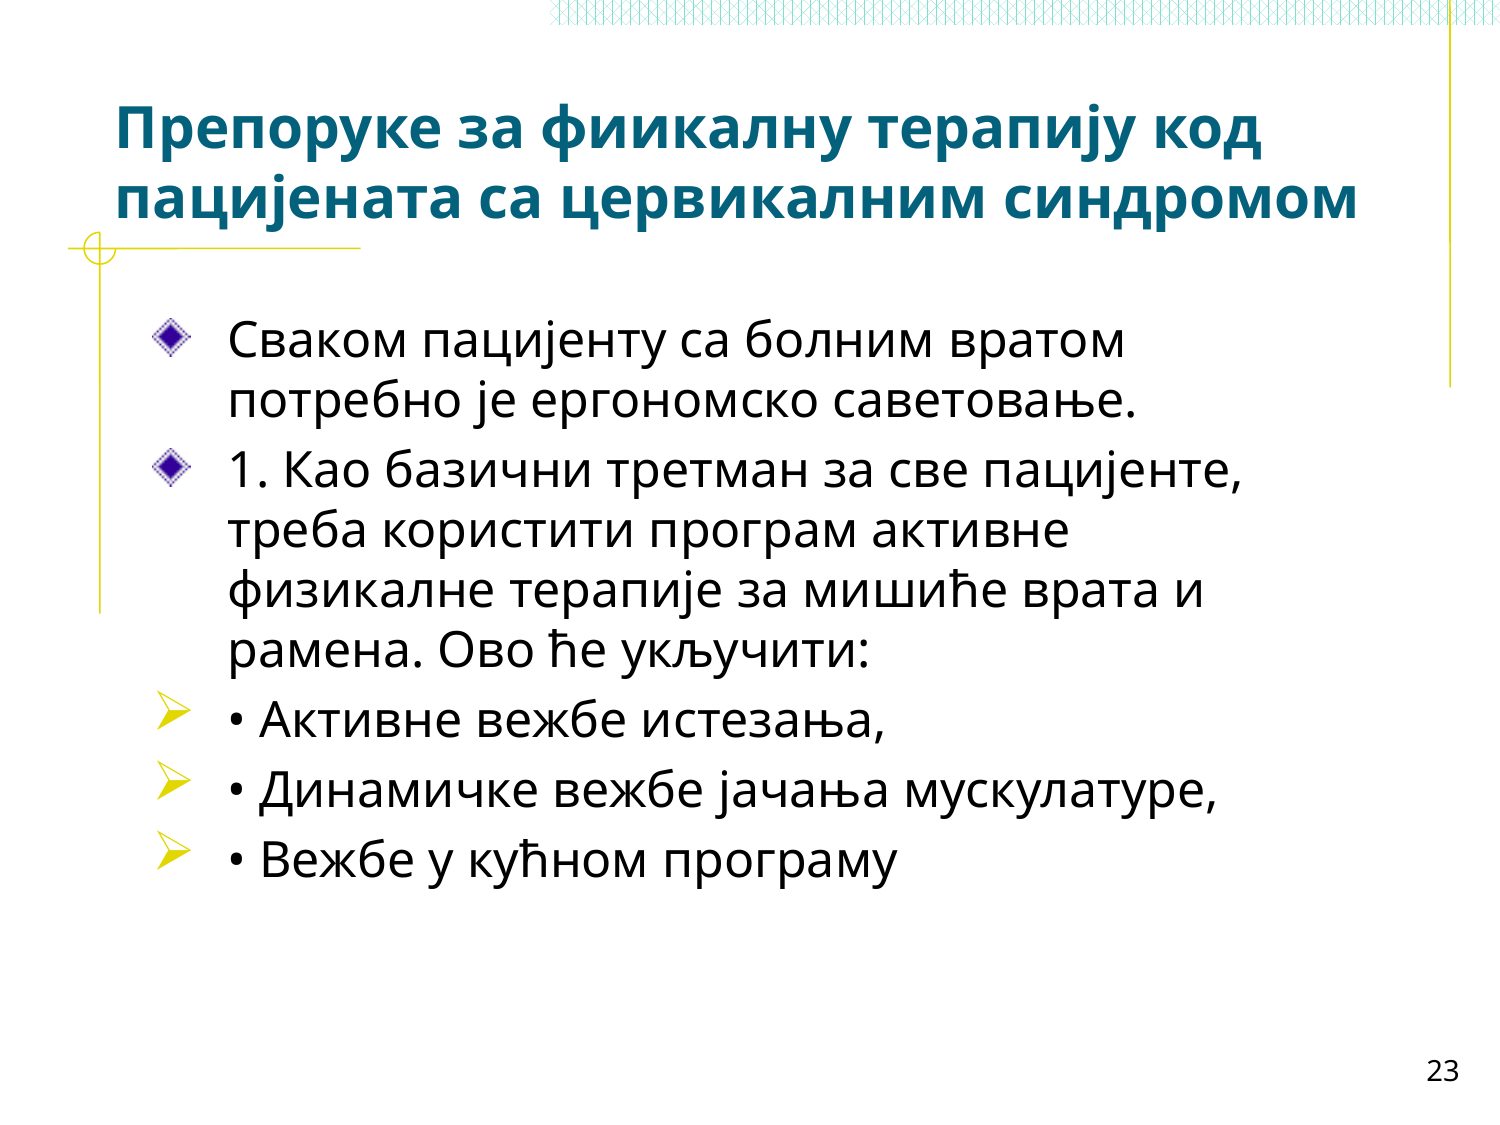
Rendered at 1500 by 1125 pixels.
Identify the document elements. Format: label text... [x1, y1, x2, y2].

picture [152, 448, 191, 487]
picture [152, 318, 191, 357]
list Сваком пацијенту са болним вратом потребно је ергономско саветовање. 1. Као базични третман за све пацијенте, треба користити програм активне физикалне терапије за мишиће врата и рамена. Ово ће укључити: • Активне вежбе истезања, • Динамичке вежбе јачања мускулатуре, • Вежбе у кућном програму [137, 299, 1351, 976]
title Препоруке за фиикалну терапију код пацијената са цервикалним синдромом [99, 49, 1376, 238]
slide_number 23 [1162, 1025, 1475, 1100]
